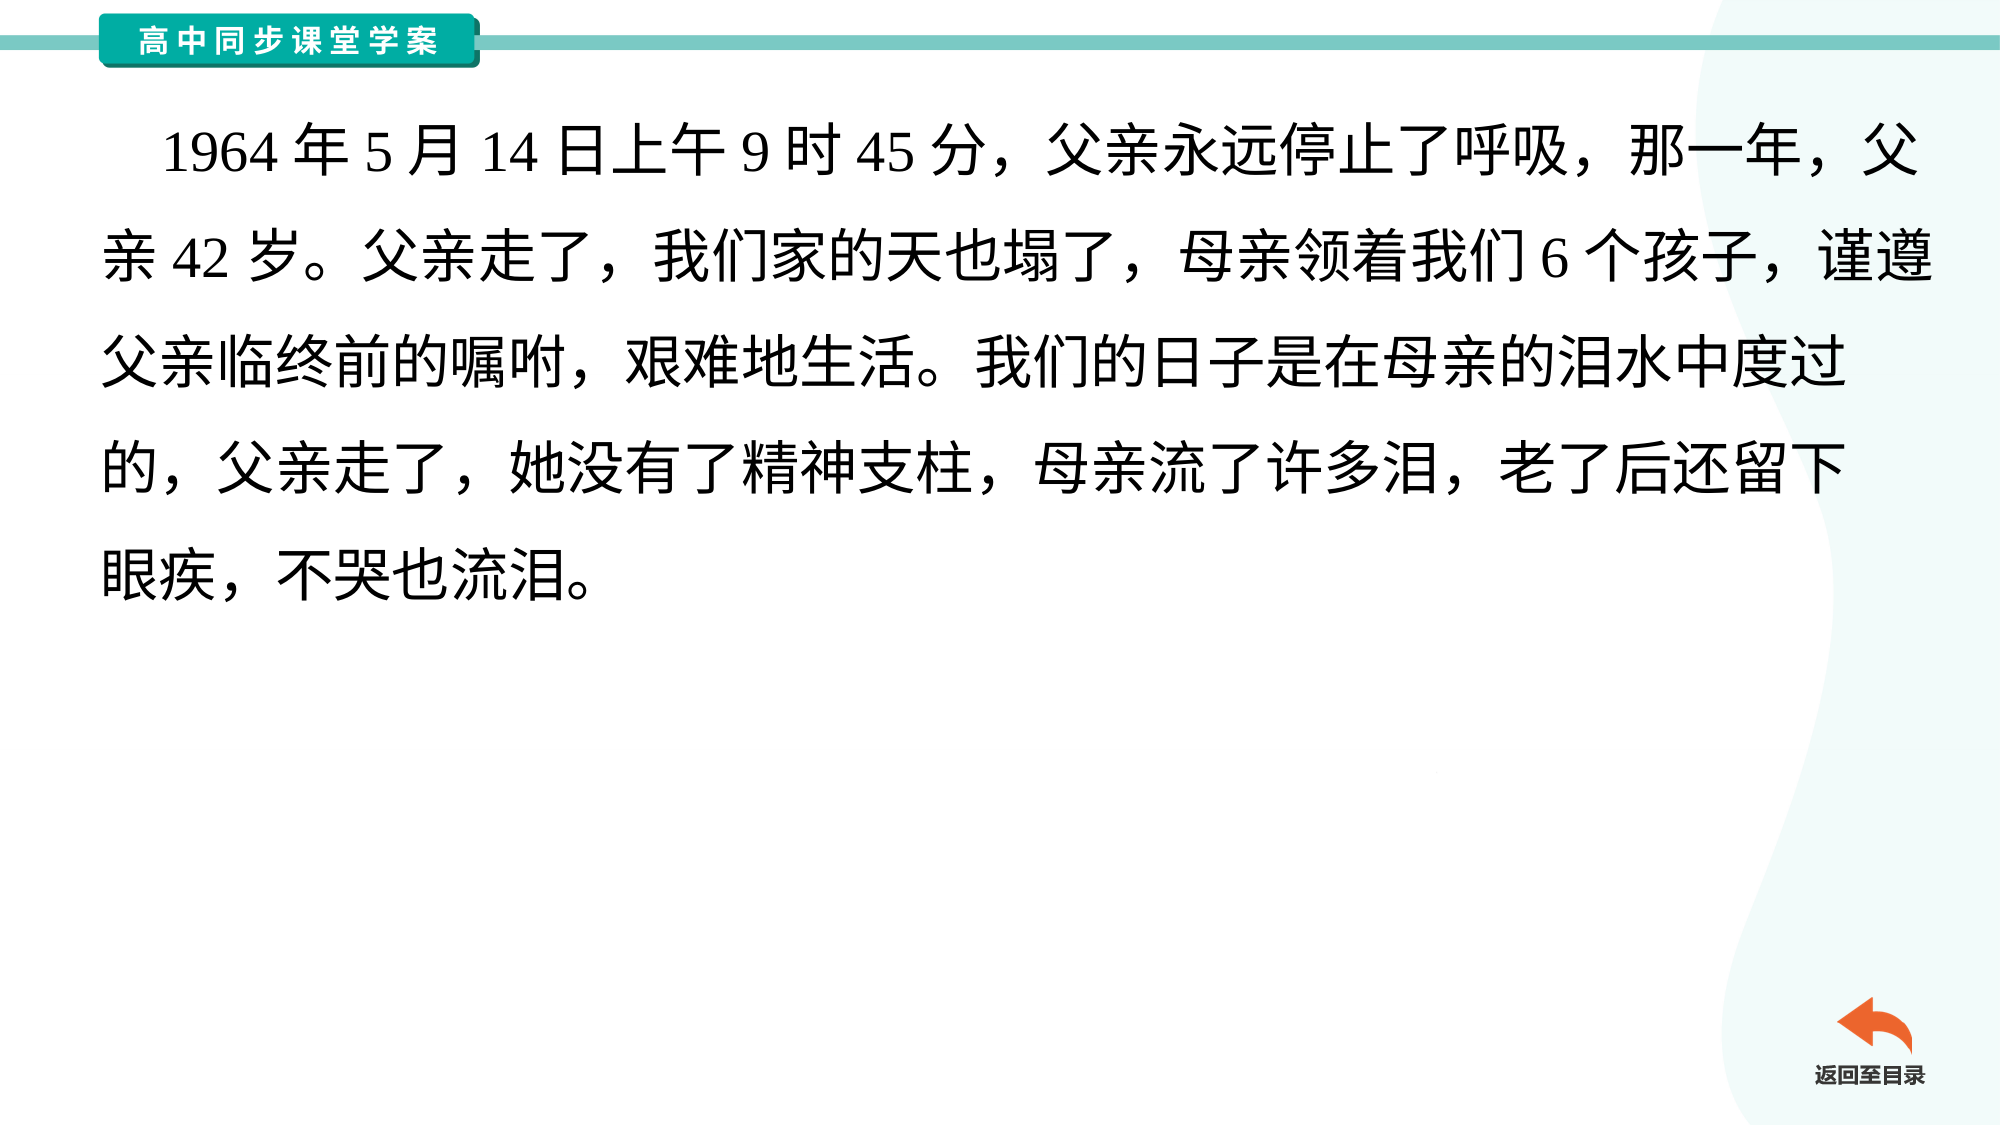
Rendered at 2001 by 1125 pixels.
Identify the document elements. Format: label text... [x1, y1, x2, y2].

picture [0, 0, 2000, 1125]
text_box 1964年5月14日上午9时45分，父亲永远停止了呼吸，那一年，父 亲42岁。父亲走了，我们家的天也塌了，母亲领着我们6个孩子，谨遵 父亲临终前的嘱咐，艰难地生活。我们的日子是在母亲的泪水中度过 的，父亲走了，她没有了精神支柱，母亲流了许多泪，老了后还留下 眼疾，不哭也流泪。 [100, 76, 1899, 608]
